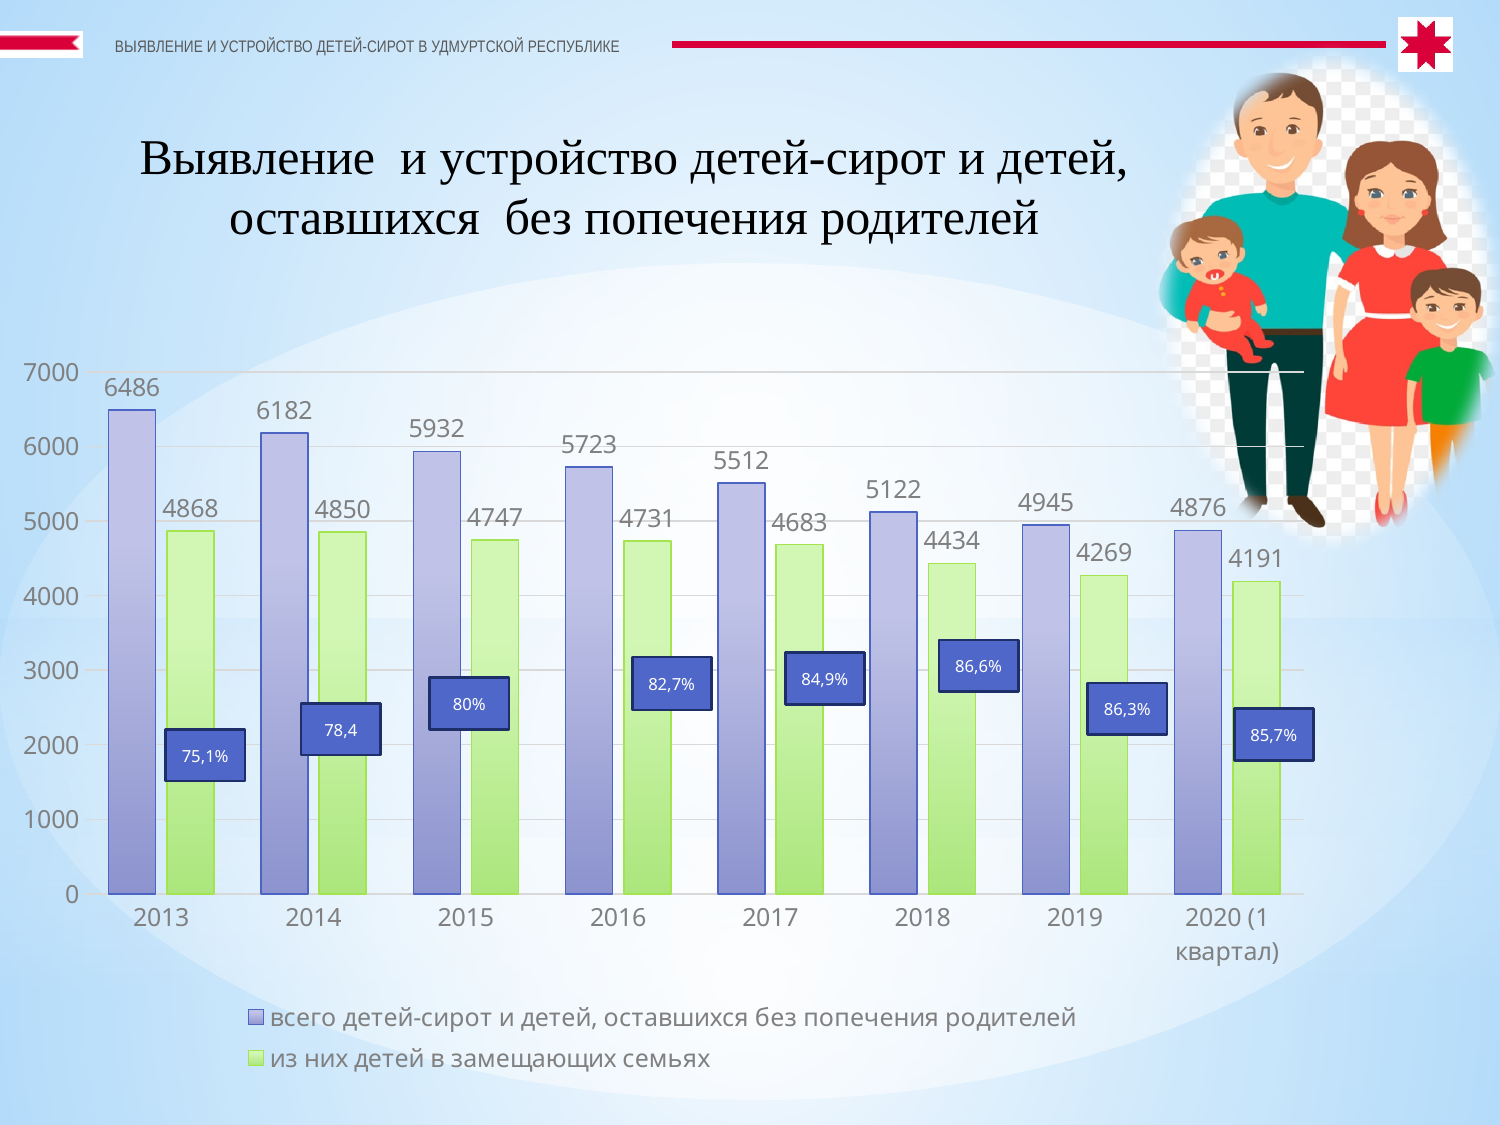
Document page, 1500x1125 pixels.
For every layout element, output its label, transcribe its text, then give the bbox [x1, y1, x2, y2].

picture [0, 30, 83, 58]
text_box ВЫЯВЛЕНИЕ И УСТРОЙСТВО ДЕТЕЙ-СИРОТ В УДМУРТСКОЙ РЕСПУБЛИКЕ [100, 28, 759, 63]
list Выявление и устройство детей-сирот и детей, оставшихся без попечения родителей [112, 116, 1141, 276]
picture [1147, 16, 1500, 560]
chart [0, 339, 1331, 1082]
